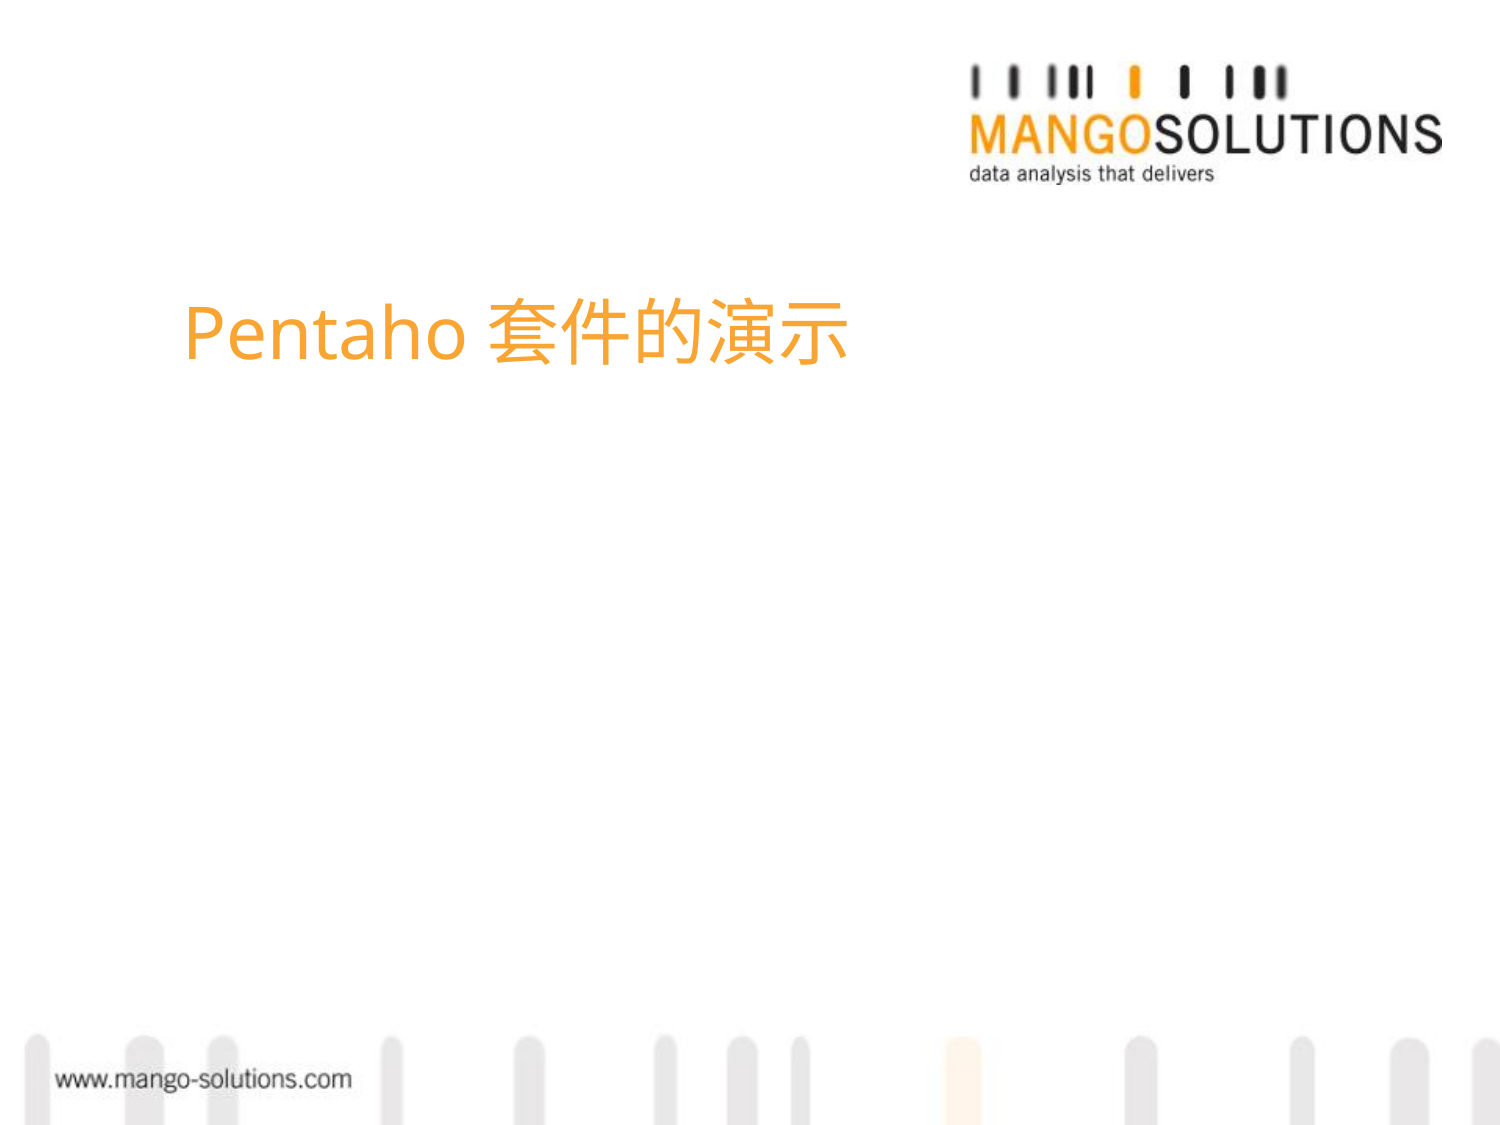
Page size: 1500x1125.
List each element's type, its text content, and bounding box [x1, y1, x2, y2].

picture [0, 1012, 1500, 1125]
title Pentaho套件的演示 [182, 290, 1443, 466]
picture [969, 61, 1442, 185]
